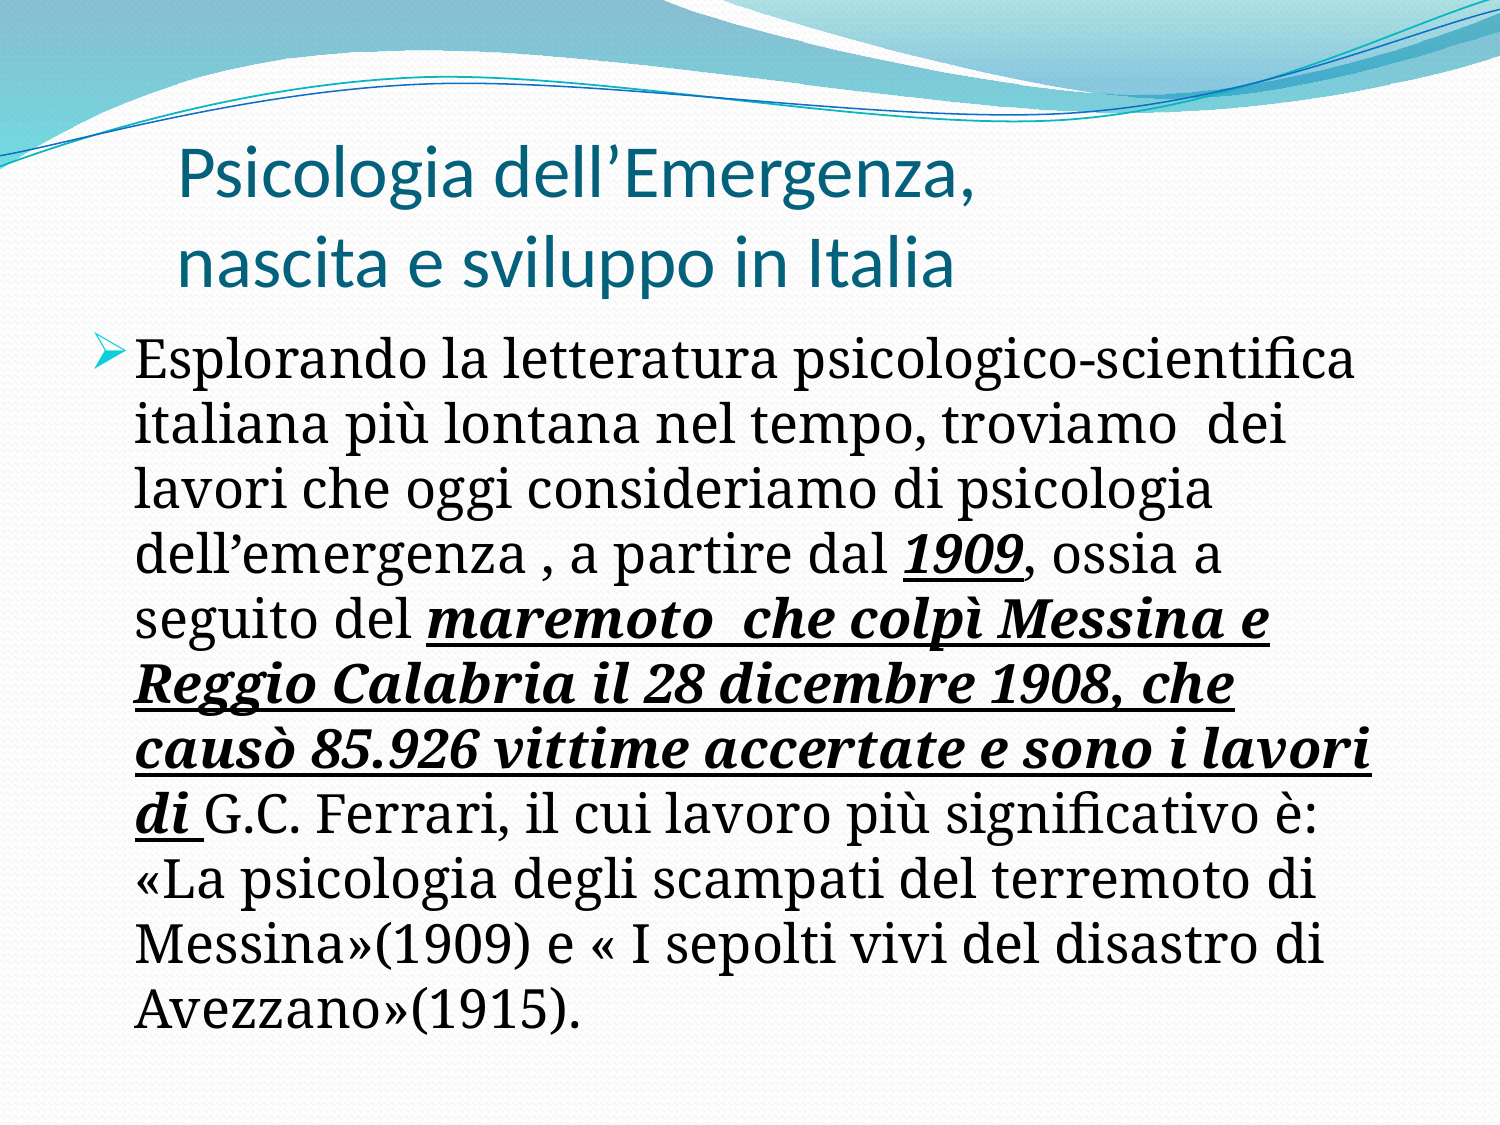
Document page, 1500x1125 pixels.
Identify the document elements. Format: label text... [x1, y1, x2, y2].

title Psicologia dell’Emergenza, nascita e sviluppo in Italia [75, 115, 1425, 303]
list Esplorando la letteratura psicologico-scientifica italiana più lontana nel tempo, troviamo dei lavori che oggi consideriamo di psicologia dell’emergenza , a partire dal 1909, ossia a seguito del maremoto che colpì Messina e Reggio Calabria il 28 dicembre 1908, che causò 85.926 vittime accertate e sono i lavori di G.C. Ferrari, il cui lavoro più significativo è: «La psicologia degli scampati del terremoto di Messina»(1909) e « I sepolti vivi del disastro di Avezzano»(1915). [75, 317, 1425, 1038]
